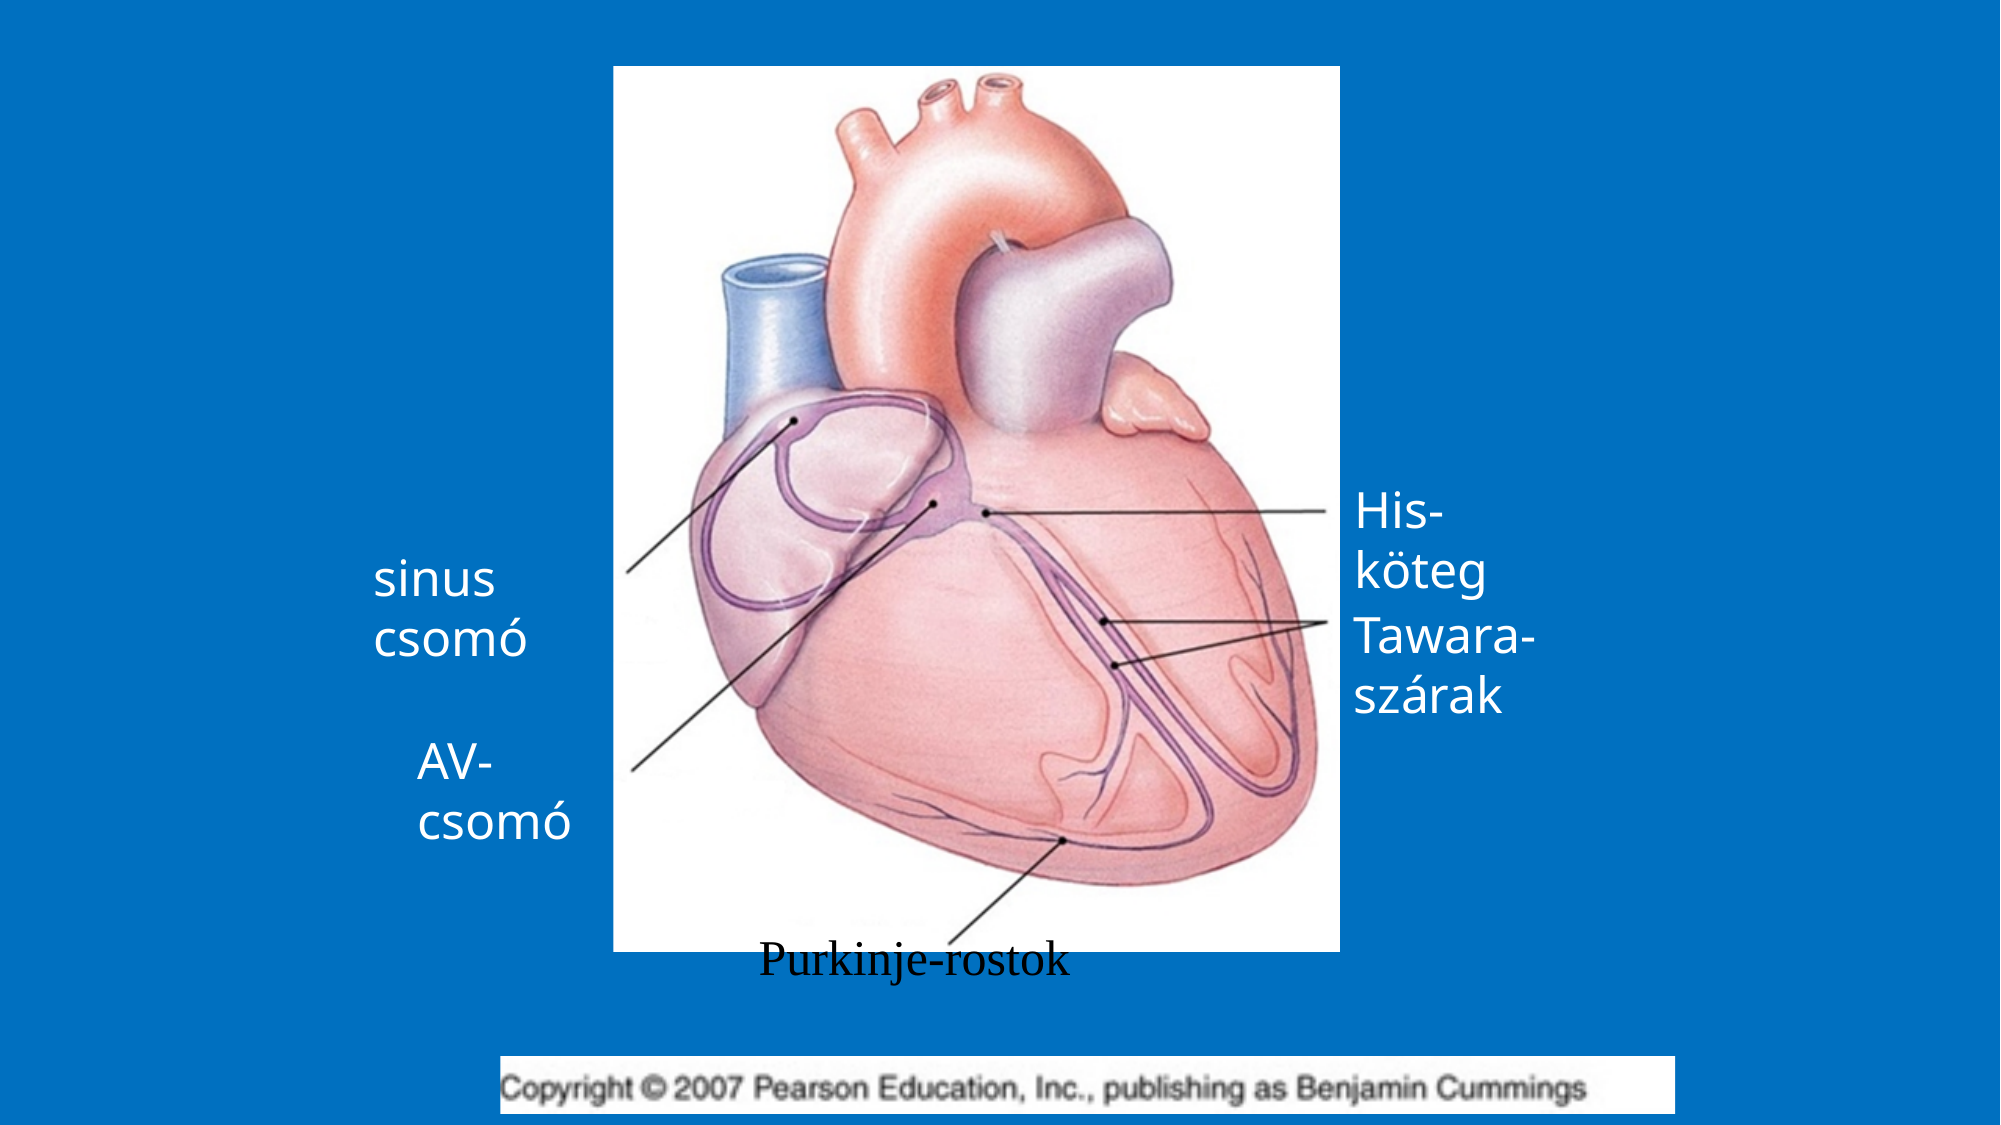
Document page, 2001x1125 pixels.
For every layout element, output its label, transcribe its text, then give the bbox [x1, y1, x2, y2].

text_box Purkinje-rostok [743, 962, 1088, 993]
picture [613, 65, 1341, 952]
text_box Tawara-szárak [1345, 595, 1663, 731]
text_box His-köteg [1345, 471, 1570, 595]
text_box AV-csomó [402, 722, 607, 858]
text_box sinus csomó [358, 538, 607, 674]
picture [499, 1056, 1676, 1114]
